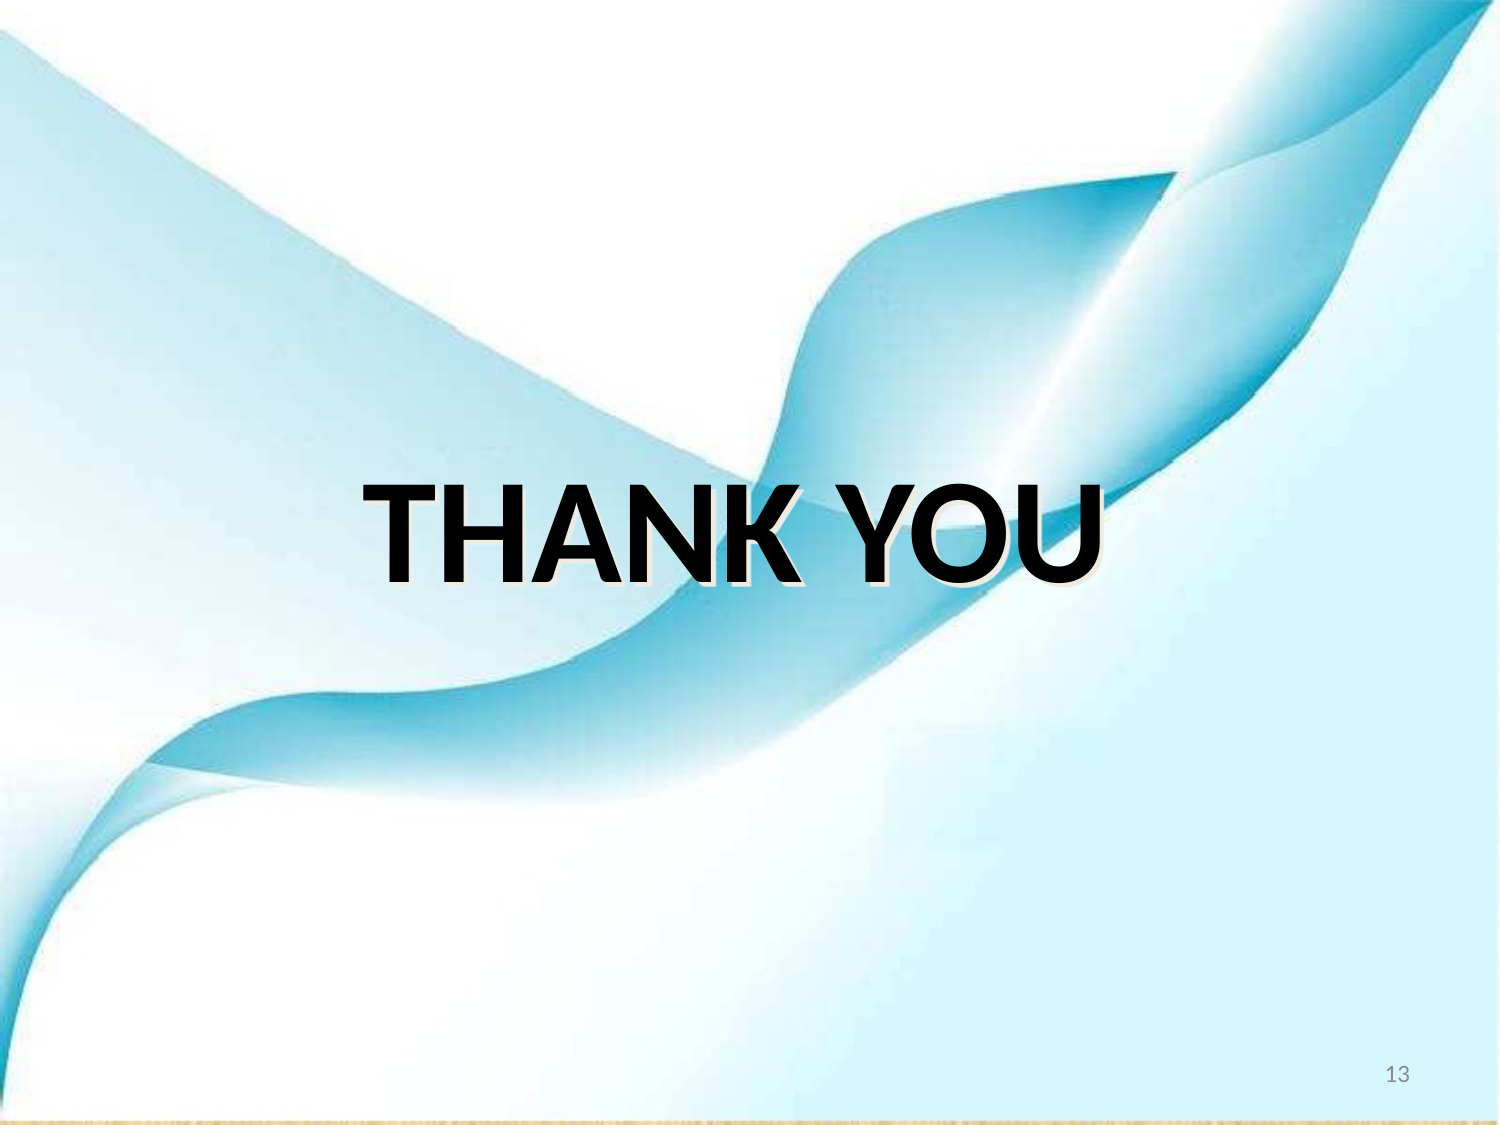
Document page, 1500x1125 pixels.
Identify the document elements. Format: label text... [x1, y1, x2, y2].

picture [0, 0, 1500, 1125]
list THANK YOU [62, 424, 1413, 888]
slide_number 13 [1074, 1042, 1425, 1103]
